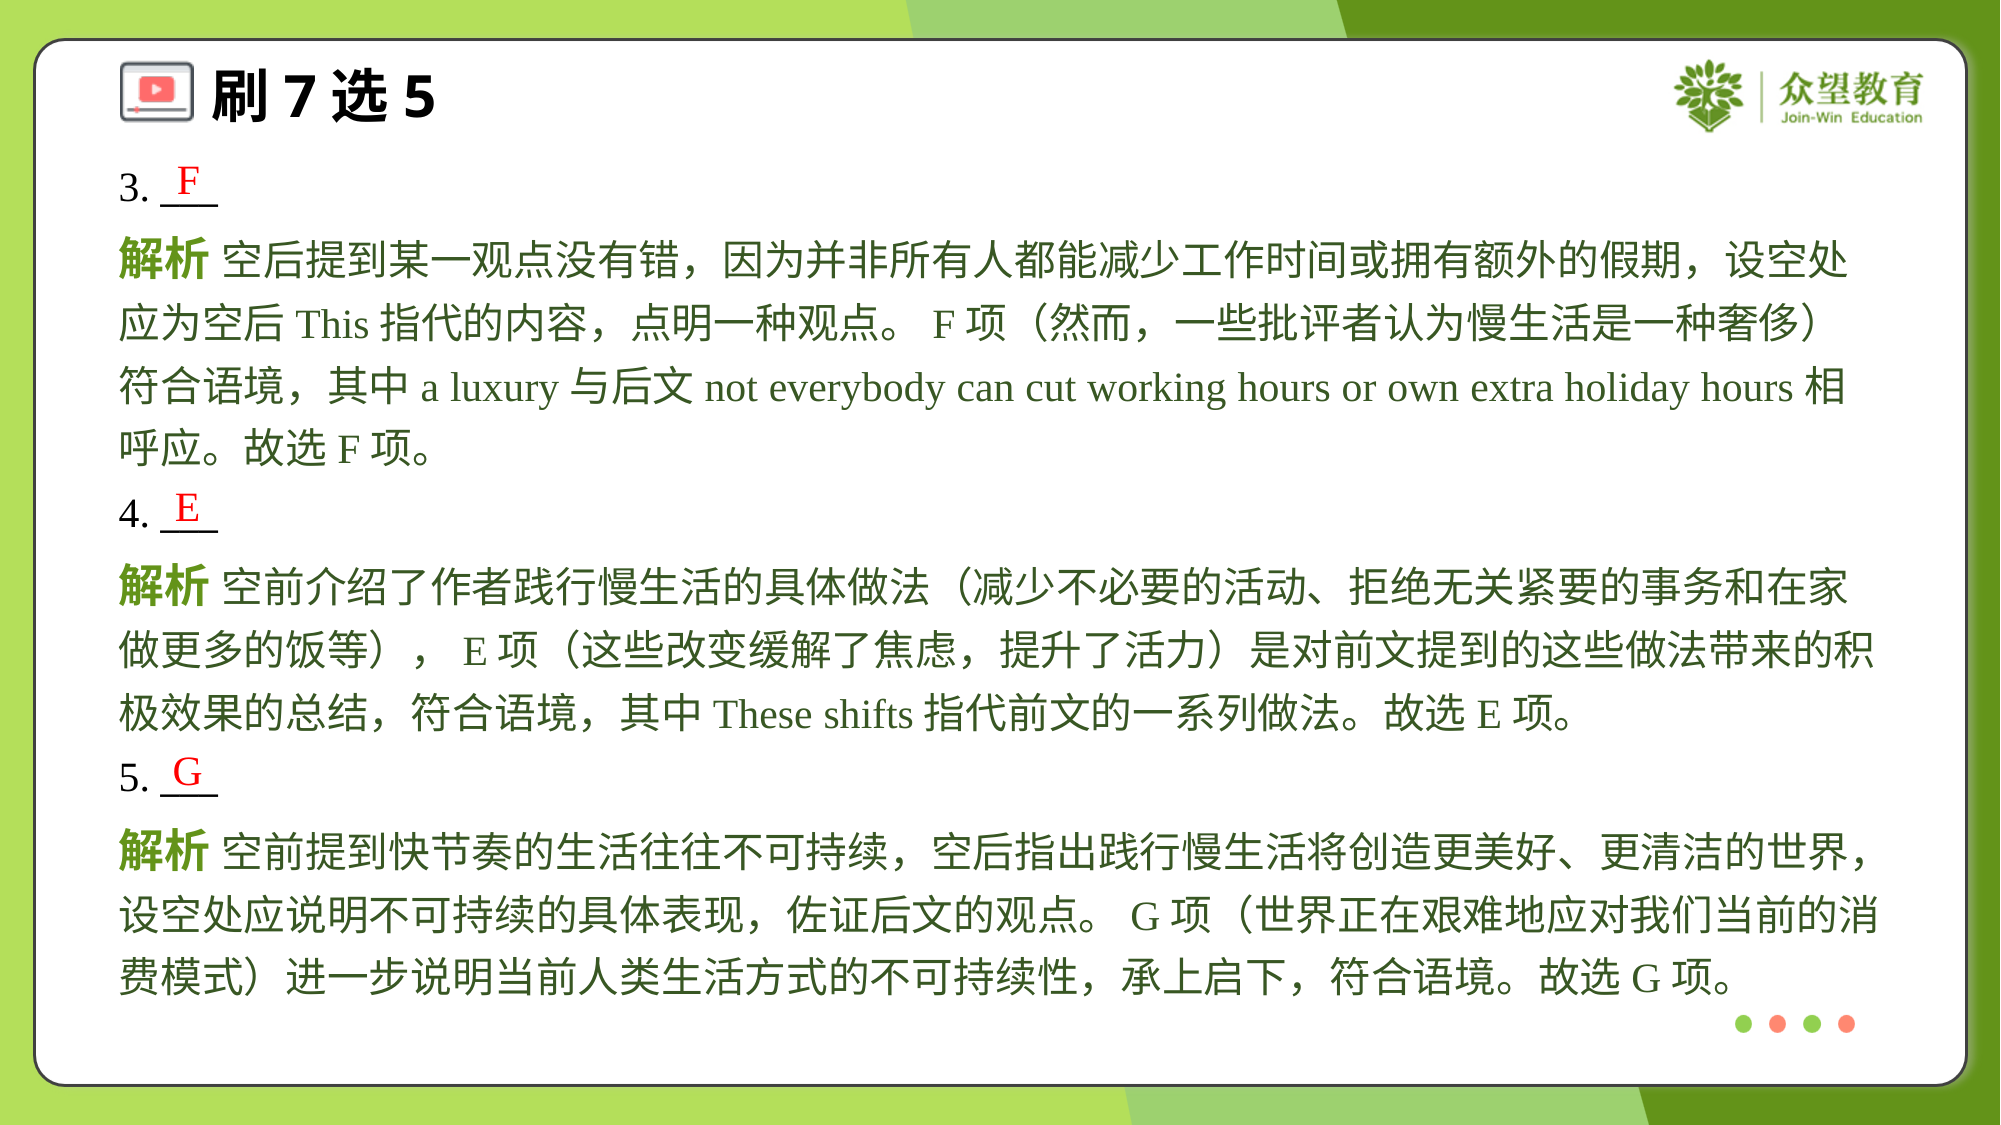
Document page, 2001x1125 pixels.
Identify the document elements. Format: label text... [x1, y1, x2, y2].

text_box E [170, 467, 205, 525]
text_box F [172, 140, 205, 199]
text_box 4. ___ [118, 473, 1883, 531]
text_box G [167, 731, 208, 790]
text_box 解析 空前提到快节奏的生活往往不可持续，空后指出践行慢生活将创造更美好、更清洁的世界，设空处应说明不可持续的具体表现，佐证后文的观点。G项（世界正在艰难地应对我们当前的消费模式）进一步说明当前人类生活方式的不可持续性，承上启下，符合语境。故选G项。 [118, 807, 1883, 997]
text_box 解析 空前介绍了作者践行慢生活的具体做法（减少不必要的活动、拒绝无关紧要的事务和在家做更多的饭等），E项（这些改变缓解了焦虑，提升了活力）是对前文提到的这些做法带来的积极效果的总结，符合语境，其中These shifts指代前文的一系列做法。故选E项。 [118, 542, 1883, 732]
picture [0, 0, 2000, 1125]
text_box 5. ___ [118, 737, 1883, 795]
text_box 3. ___ [118, 146, 1883, 204]
text_box 解析 空后提到某一观点没有错，因为并非所有人都能减少工作时间或拥有额外的假期，设空处应为空后This指代的内容，点明一种观点。F项（然而，一些批评者认为慢生活是一种奢侈）符合语境，其中a luxury与后文not everybody can cut working hours or own extra holiday hours相呼应。故选F项。 [118, 215, 1883, 468]
